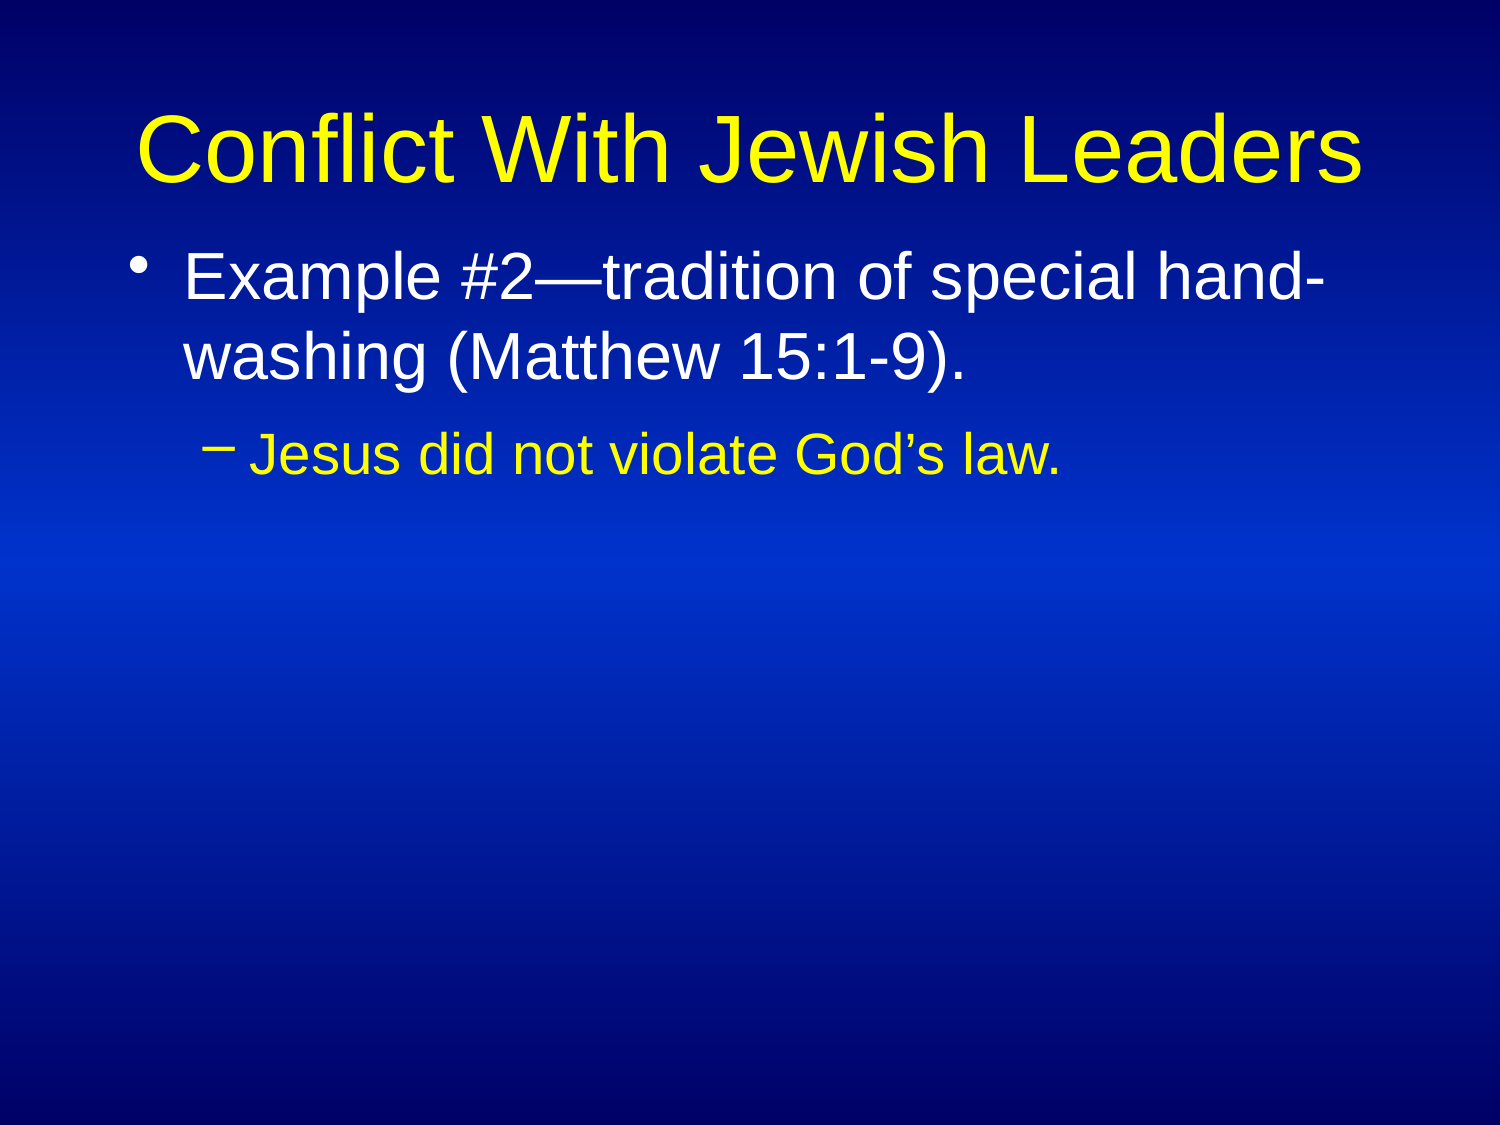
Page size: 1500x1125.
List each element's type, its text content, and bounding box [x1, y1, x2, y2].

title Conflict With Jewish Leaders [37, 50, 1463, 238]
list Example #2—tradition of special hand-washing (Matthew 15:1-9). Jesus did not violate God’s law. [112, 224, 1463, 1025]
